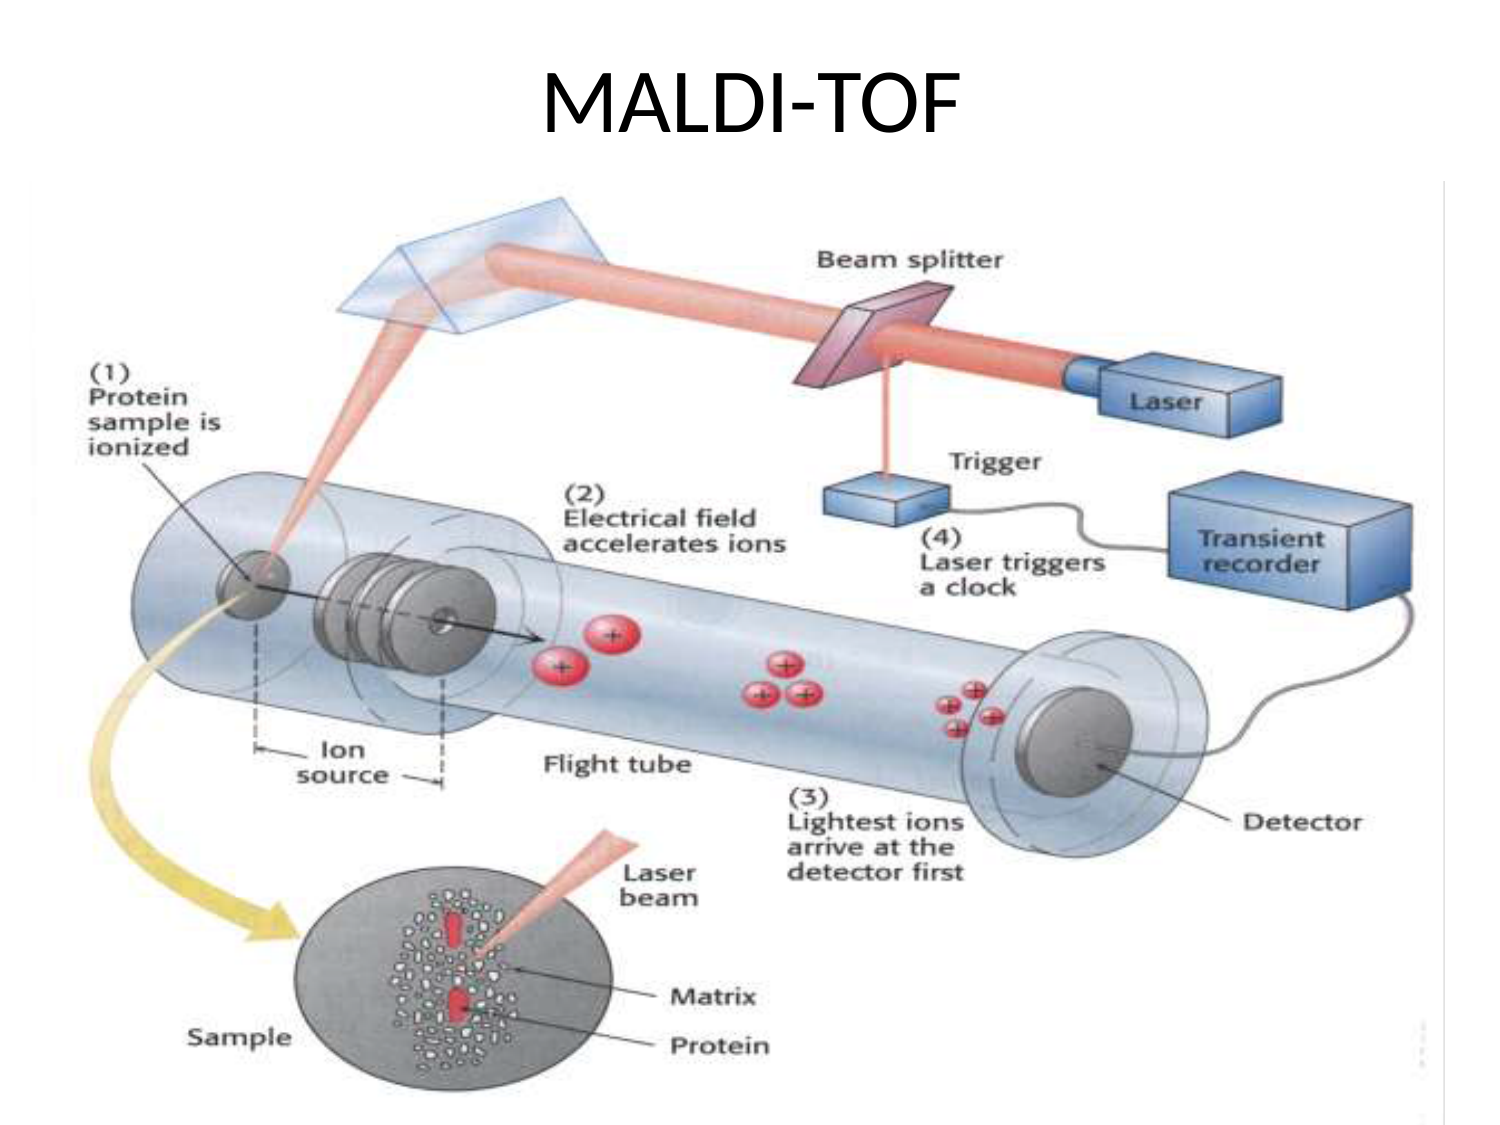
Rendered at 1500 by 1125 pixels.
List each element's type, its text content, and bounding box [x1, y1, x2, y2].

title MALDI-TOF [76, 1, 1427, 179]
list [29, 181, 1448, 1125]
